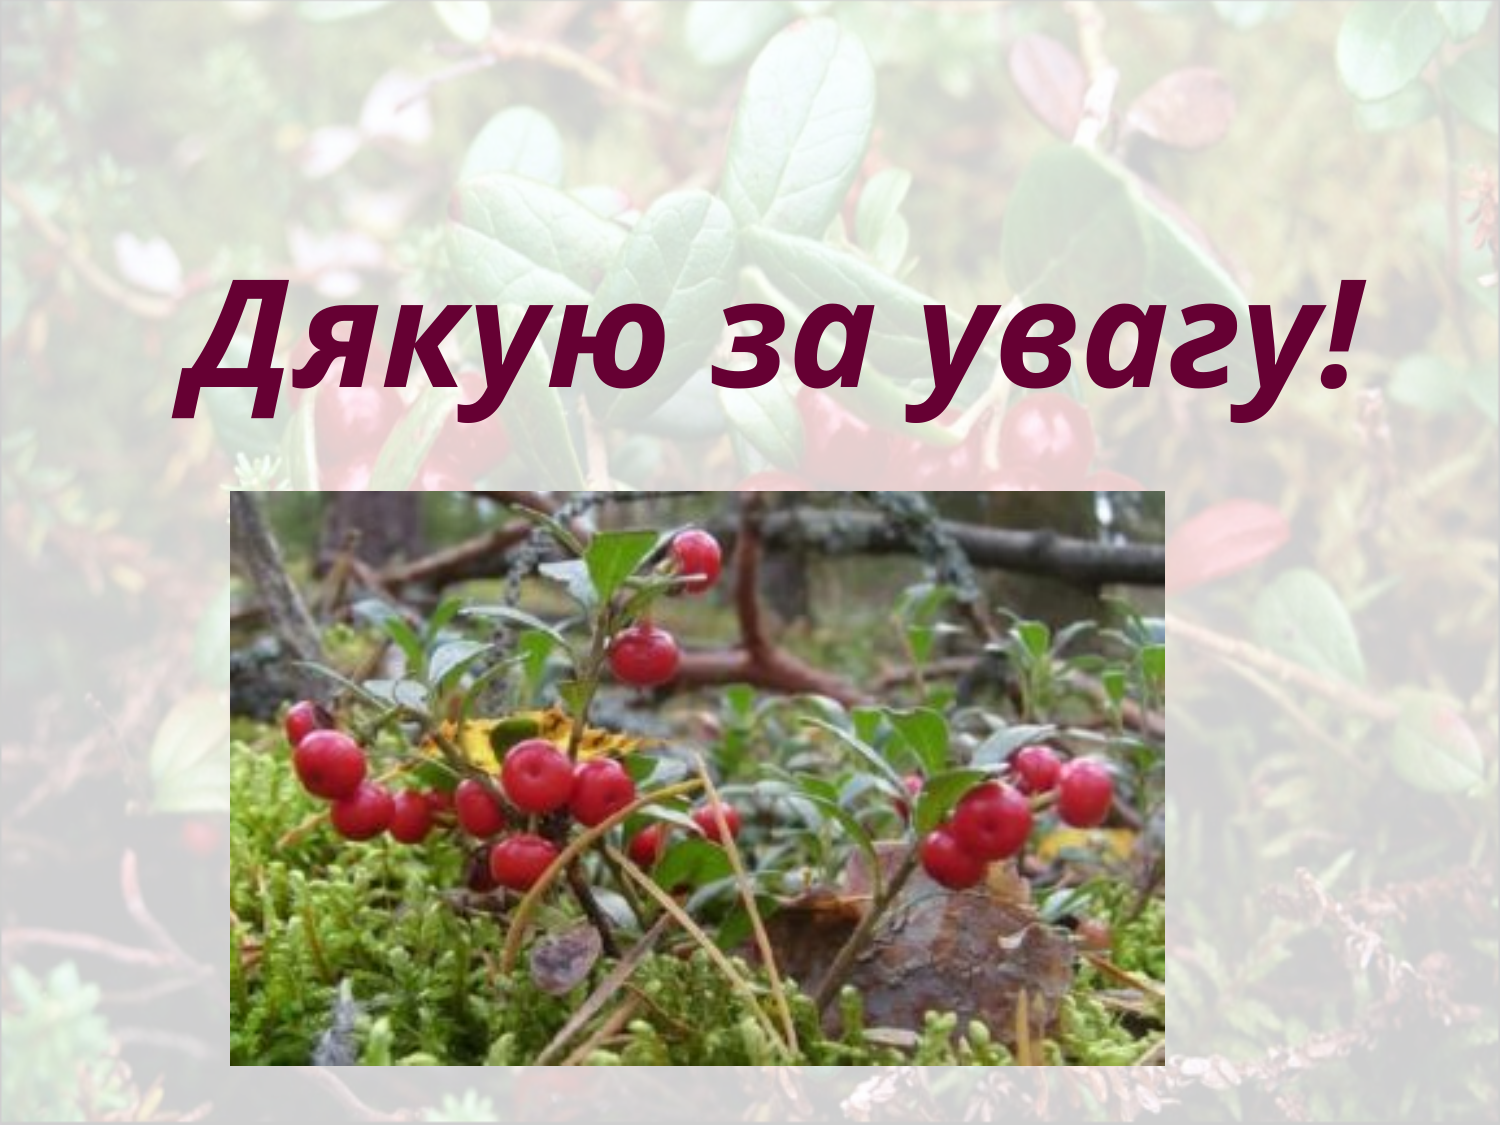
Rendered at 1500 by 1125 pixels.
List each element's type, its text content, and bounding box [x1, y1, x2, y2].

text_box Дякую за увагу! [171, 230, 1378, 425]
picture [229, 491, 1166, 1066]
